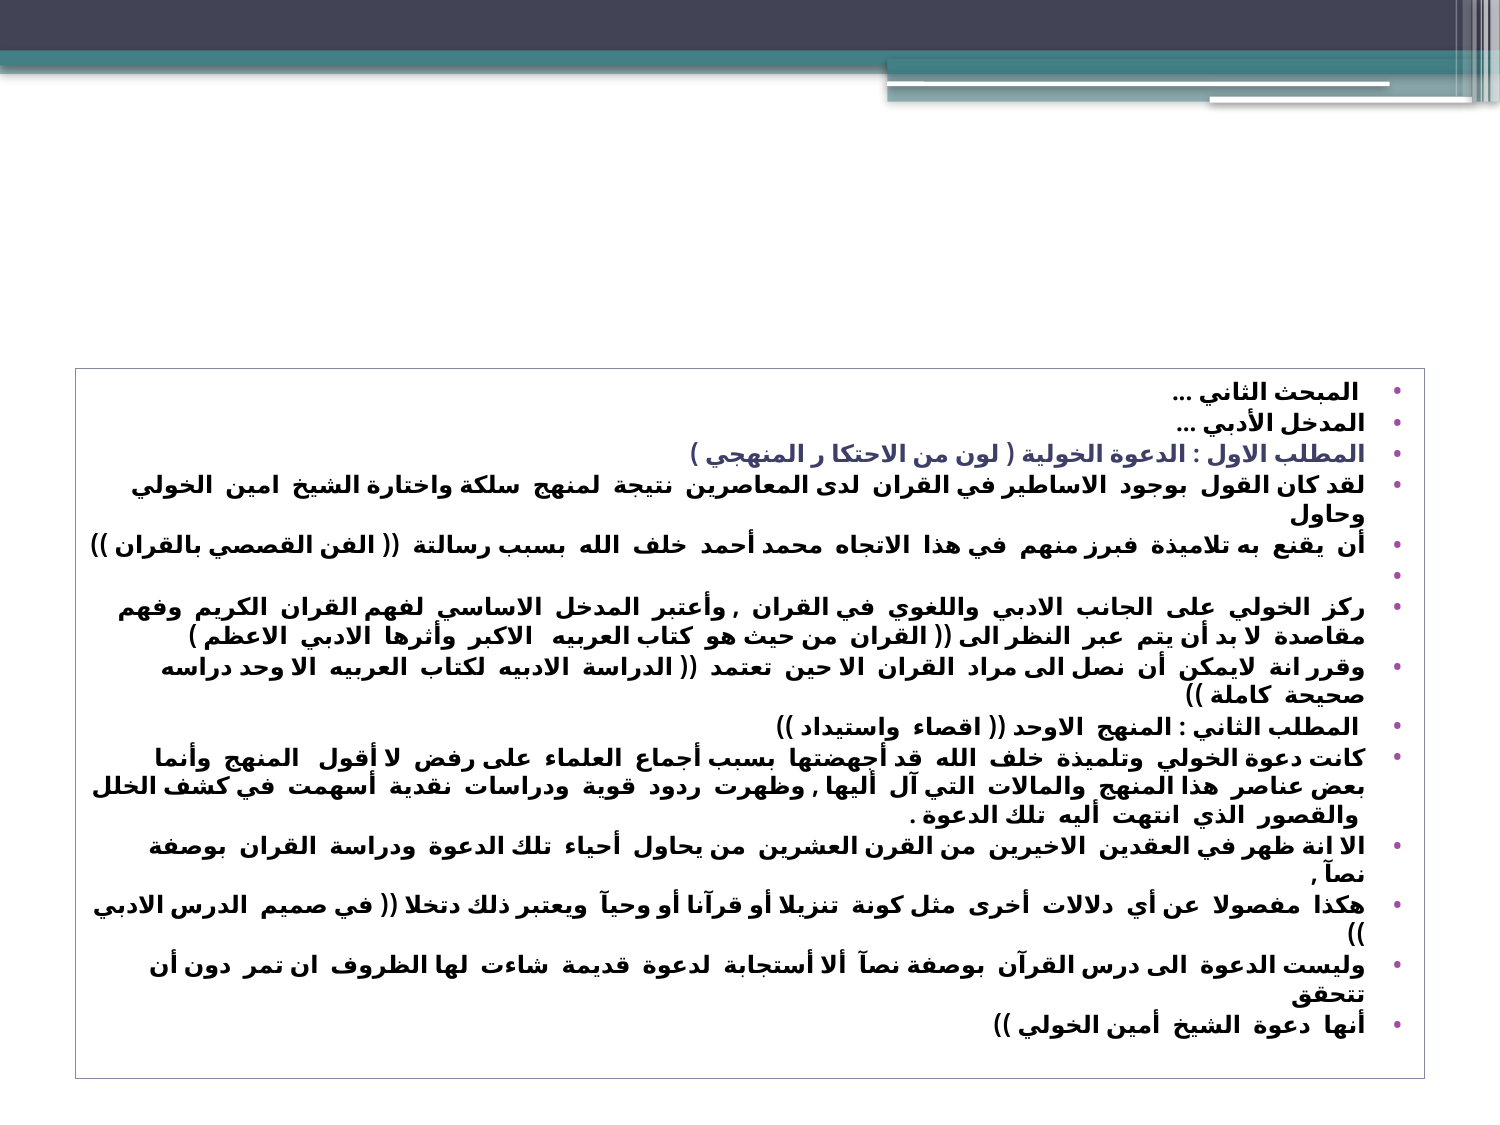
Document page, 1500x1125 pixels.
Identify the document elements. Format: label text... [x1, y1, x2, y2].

list المبحث الثاني ... المدخل الأدبي ... المطلب الاول : الدعوة الخولية ( لون من الاحتكا ر المنهجي ) لقد كان القول بوجود الاساطير في القران لدى المعاصرين نتيجة لمنهج سلكة واختارة الشيخ امين الخولي وحاول أن يقنع به تلاميذة فبرز منهم في هذا الاتجاه محمد أحمد خلف الله بسبب رسالتة (( الفن القصصي بالقران )) ركز الخولي على الجانب الادبي واللغوي في القران , وأعتبر المدخل الاساسي لفهم القران الكريم وفهم مقاصدة لا بد أن يتم عبر النظر الى (( القران من حيث هو كتاب العربيه الاكبر وأثرها الادبي الاعظم ) وقرر انة لايمكن أن نصل الى مراد القران الا حين تعتمد (( الدراسة الادبيه لكتاب العربيه الا وحد دراسه صحيحة كاملة )) المطلب الثاني : المنهج الاوحد (( اقصاء واستيداد )) كانت دعوة الخولي وتلميذة خلف الله قد أجهضتها بسبب أجماع العلماء على رفض لا أقول المنهج وأنما بعض عناصر هذا المنهج والمالات التي آل أليها , وظهرت ردود قوية ودراسات نقدية أسهمت في كشف الخلل والقصور الذي انتهت أليه تلك الدعوة . الا انة ظهر في العقدين الاخيرين من القرن العشرين من يحاول أحياء تلك الدعوة ودراسة القران بوصفة نصآ , هكذا مفصولا عن أي دلالات أخرى مثل كونة تنزيلا أو قرآنا أو وحيآ ويعتبر ذلك دتخلا (( في صميم الدرس الادبي )) وليست الدعوة الى درس القرآن بوصفة نصآ ألا أستجابة لدعوة قديمة شاءت لها الظروف ان تمر دون أن تتحقق أنها دعوة الشيخ أمين الخولي )) [75, 368, 1425, 1079]
